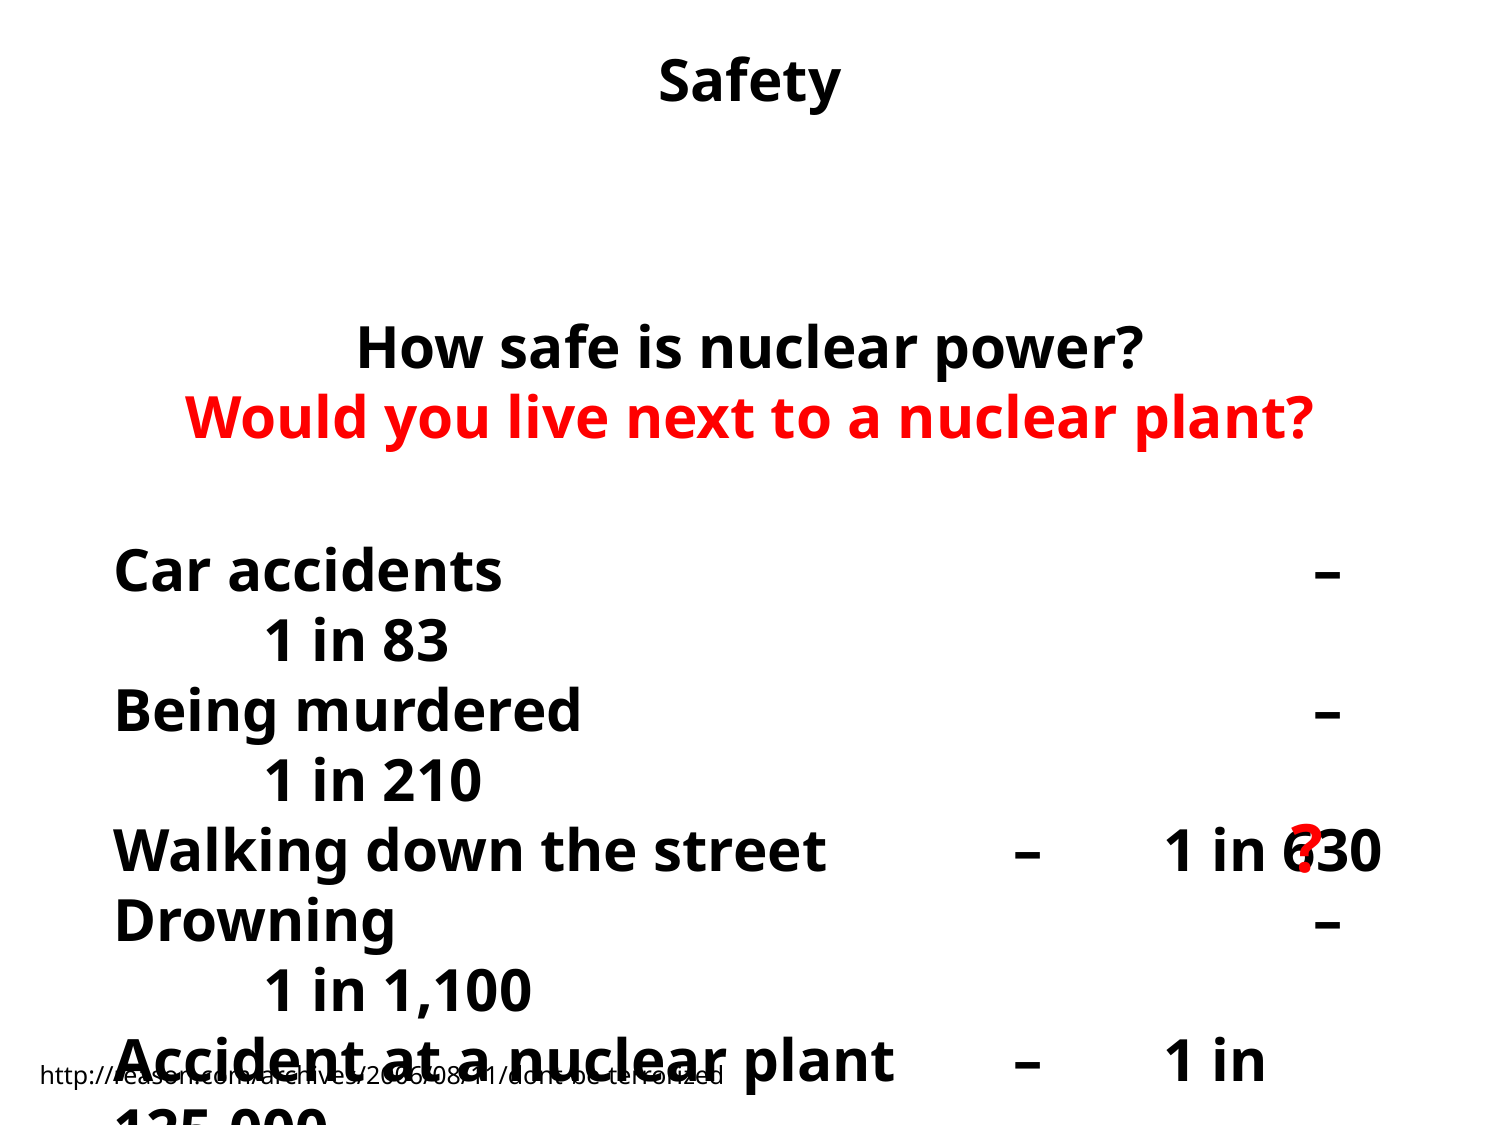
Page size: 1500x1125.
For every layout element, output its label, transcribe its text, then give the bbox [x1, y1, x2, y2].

text_box ? [1277, 798, 1335, 893]
text_box Car accidents – 1 in 83 Being murdered – 1 in 210 Walking down the street – 1 in 630 Drowning – 1 in 1,100 Accident at a nuclear plant – 1 in 125,000 [98, 525, 1402, 1125]
text_box http://reason.com/archives/2006/08/11/dont-be-terrorized [24, 1052, 775, 1097]
text_box How safe is nuclear power? Would you live next to a nuclear plant? [133, 303, 1367, 458]
text_box Safety [0, 35, 1500, 121]
